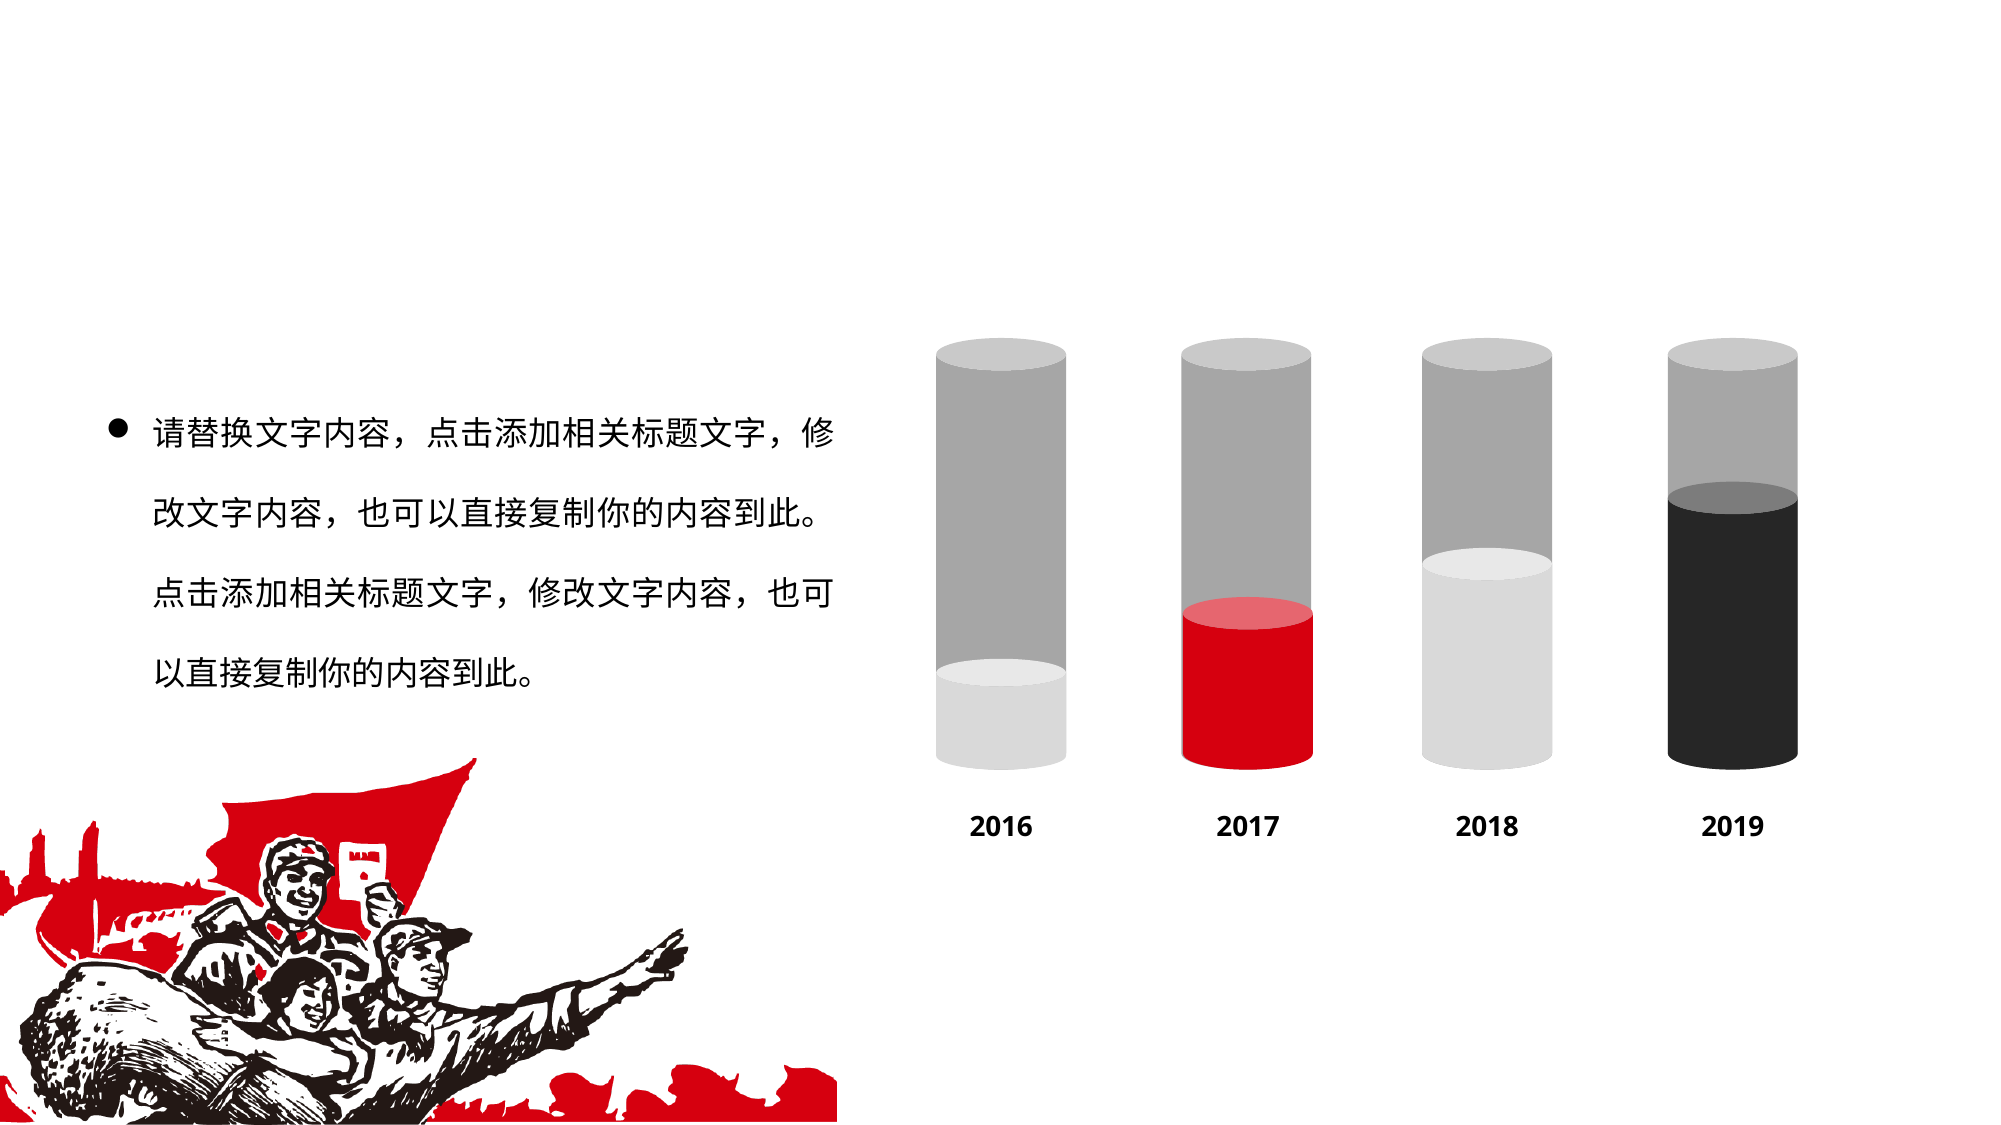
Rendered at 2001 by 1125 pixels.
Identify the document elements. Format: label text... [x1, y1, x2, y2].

picture [0, 758, 837, 1125]
text_box 2018 [1375, 801, 1599, 878]
text_box [1421, 546, 1554, 771]
text_box [1180, 336, 1313, 763]
text_box [1181, 595, 1314, 771]
text_box 请替换文字内容，点击添加相关标题文字，修改文字内容，也可以直接复制你的内容到此。点击添加相关标题文字，修改文字内容，也可以直接复制你的内容到此。 [105, 372, 837, 692]
text_box [935, 336, 1068, 672]
text_box [1421, 336, 1554, 563]
text_box 2019 [1621, 801, 1845, 878]
text_box [1666, 480, 1799, 771]
text_box 2016 [889, 801, 1113, 878]
text_box [935, 657, 1068, 771]
text_box [1666, 336, 1799, 497]
text_box 2017 [1136, 801, 1360, 878]
